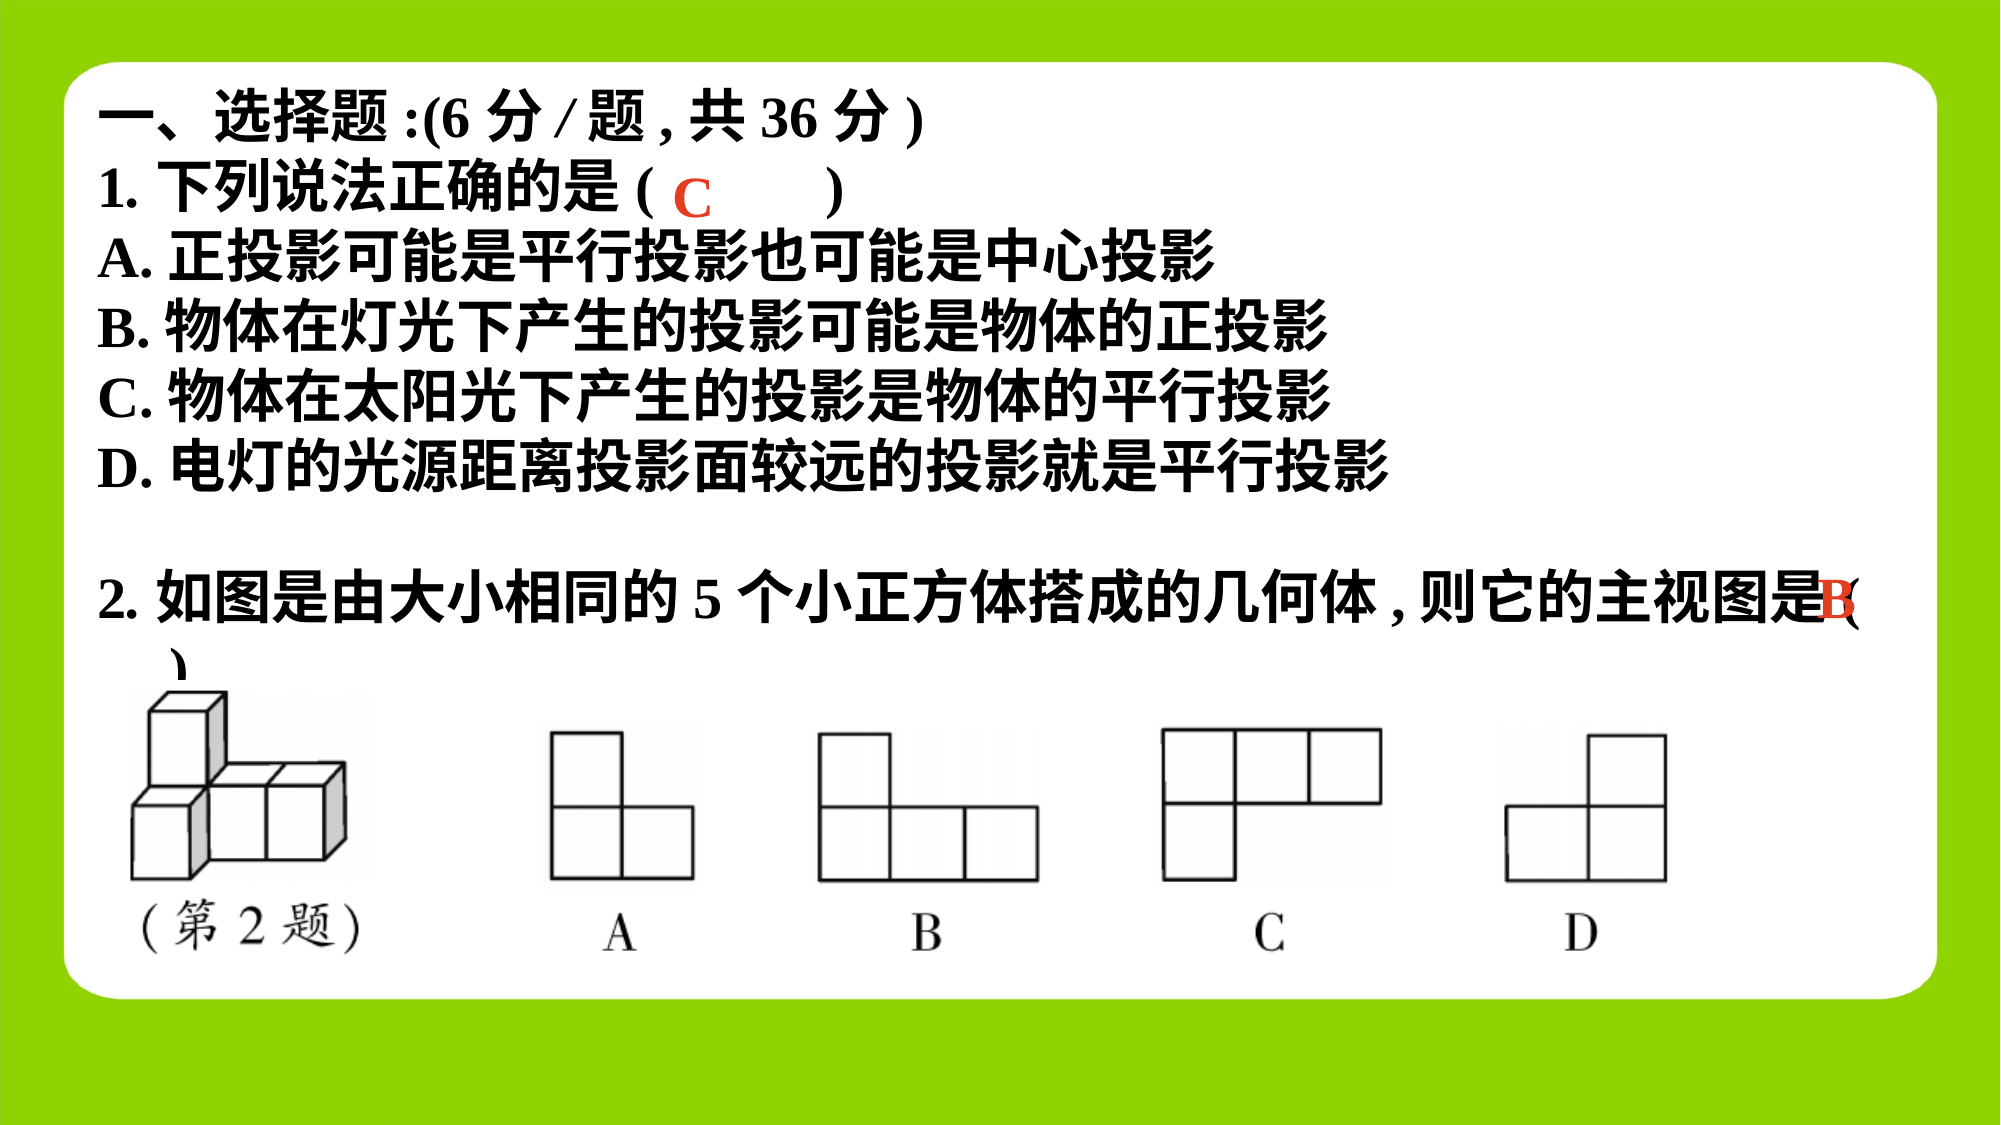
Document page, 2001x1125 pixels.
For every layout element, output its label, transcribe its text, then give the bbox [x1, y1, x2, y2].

text_box 2.如图是由大小相同的5个小正方体搭成的几何体,则它的主视图是( ) [82, 552, 1964, 708]
picture [0, 0, 2001, 1125]
text_box C [657, 151, 752, 237]
text_box B [1803, 552, 1879, 638]
text_box 一、选择题:(6分/题,共36分) 1.下列说法正确的是( ) A.正投影可能是平行投影也可能是中心投影 B.物体在灯光下产生的投影可能是物体的正投影 C.物体在太阳光下产生的投影是物体的平行投影 D.电灯的光源距离投影面较远的投影就是平行投影 [82, 71, 1772, 507]
